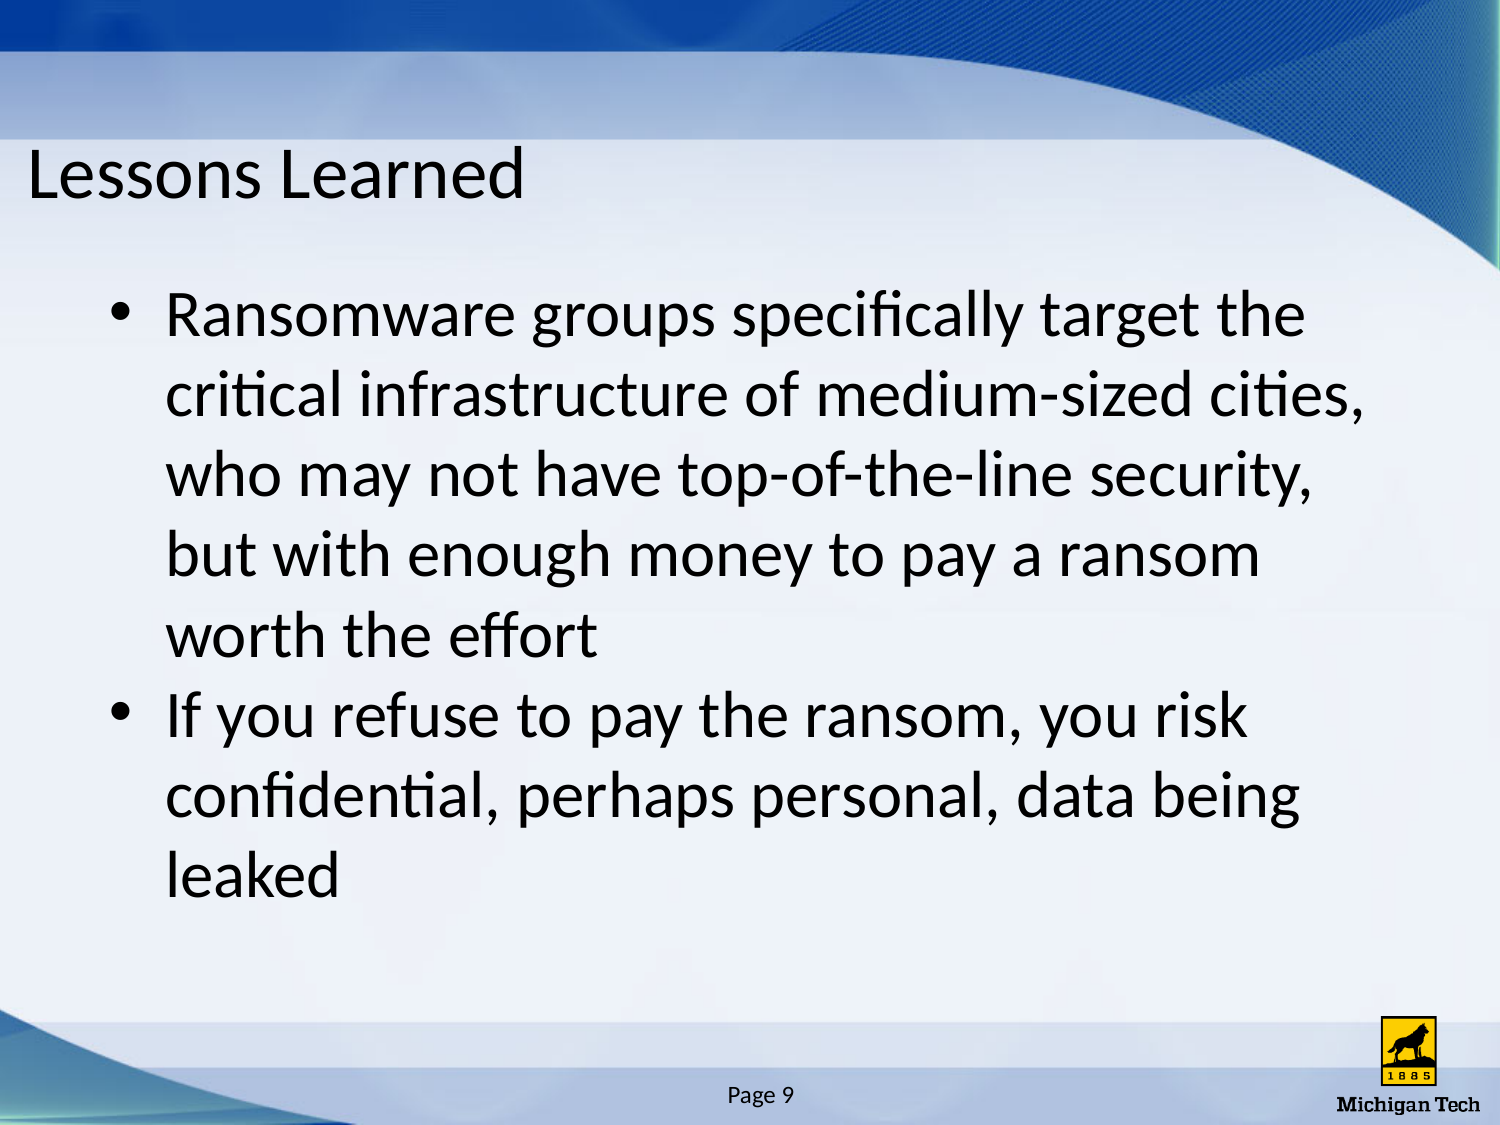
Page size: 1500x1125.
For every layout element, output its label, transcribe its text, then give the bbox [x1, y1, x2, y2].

list Ransomware groups specifically target the critical infrastructure of medium-sized cities, who may not have top-of-the-line security, but with enough money to pay a ransom worth the effort If you refuse to pay the ransom, you risk confidential, perhaps personal, data being leaked [75, 262, 1425, 1063]
title Lessons Learned [12, 75, 1263, 263]
picture [0, 0, 1500, 1125]
